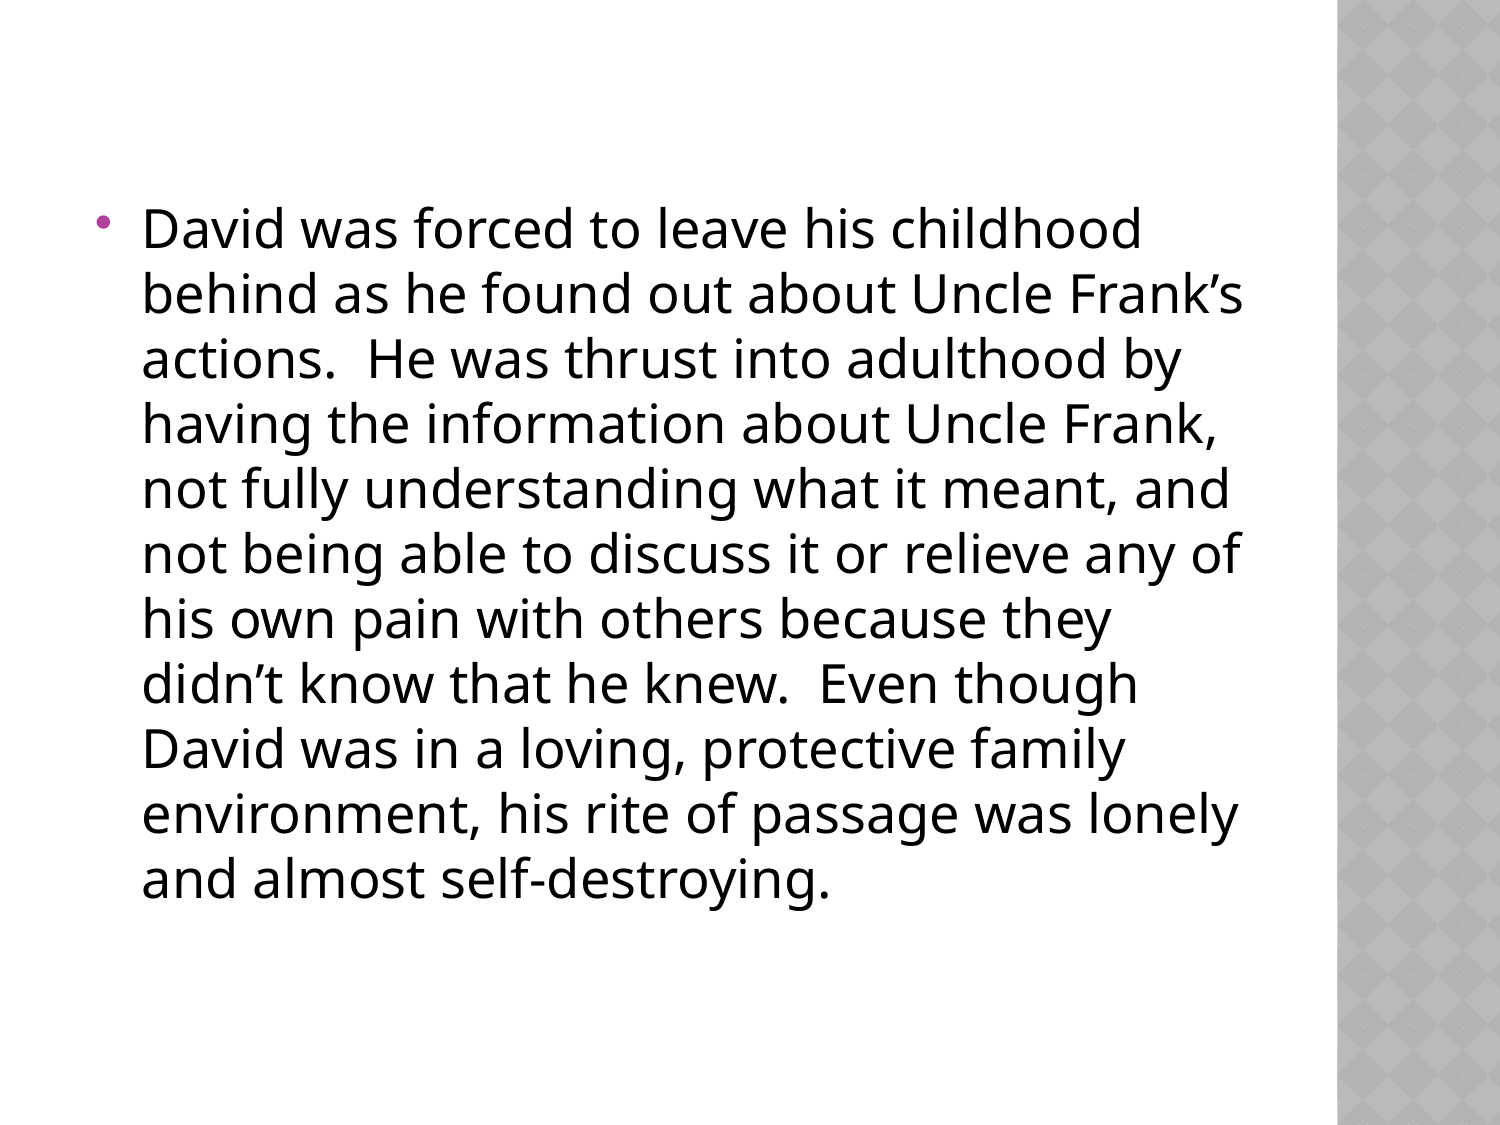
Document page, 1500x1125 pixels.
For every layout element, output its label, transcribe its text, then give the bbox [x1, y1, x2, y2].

list David was forced to leave his childhood behind as he found out about Uncle Frank’s actions. He was thrust into adulthood by having the information about Uncle Frank, not fully understanding what it meant, and not being able to discuss it or relieve any of his own pain with others because they didn’t know that he knew. Even though David was in a loving, protective family environment, his rite of passage was lonely and almost self-destroying. [82, 187, 1270, 983]
